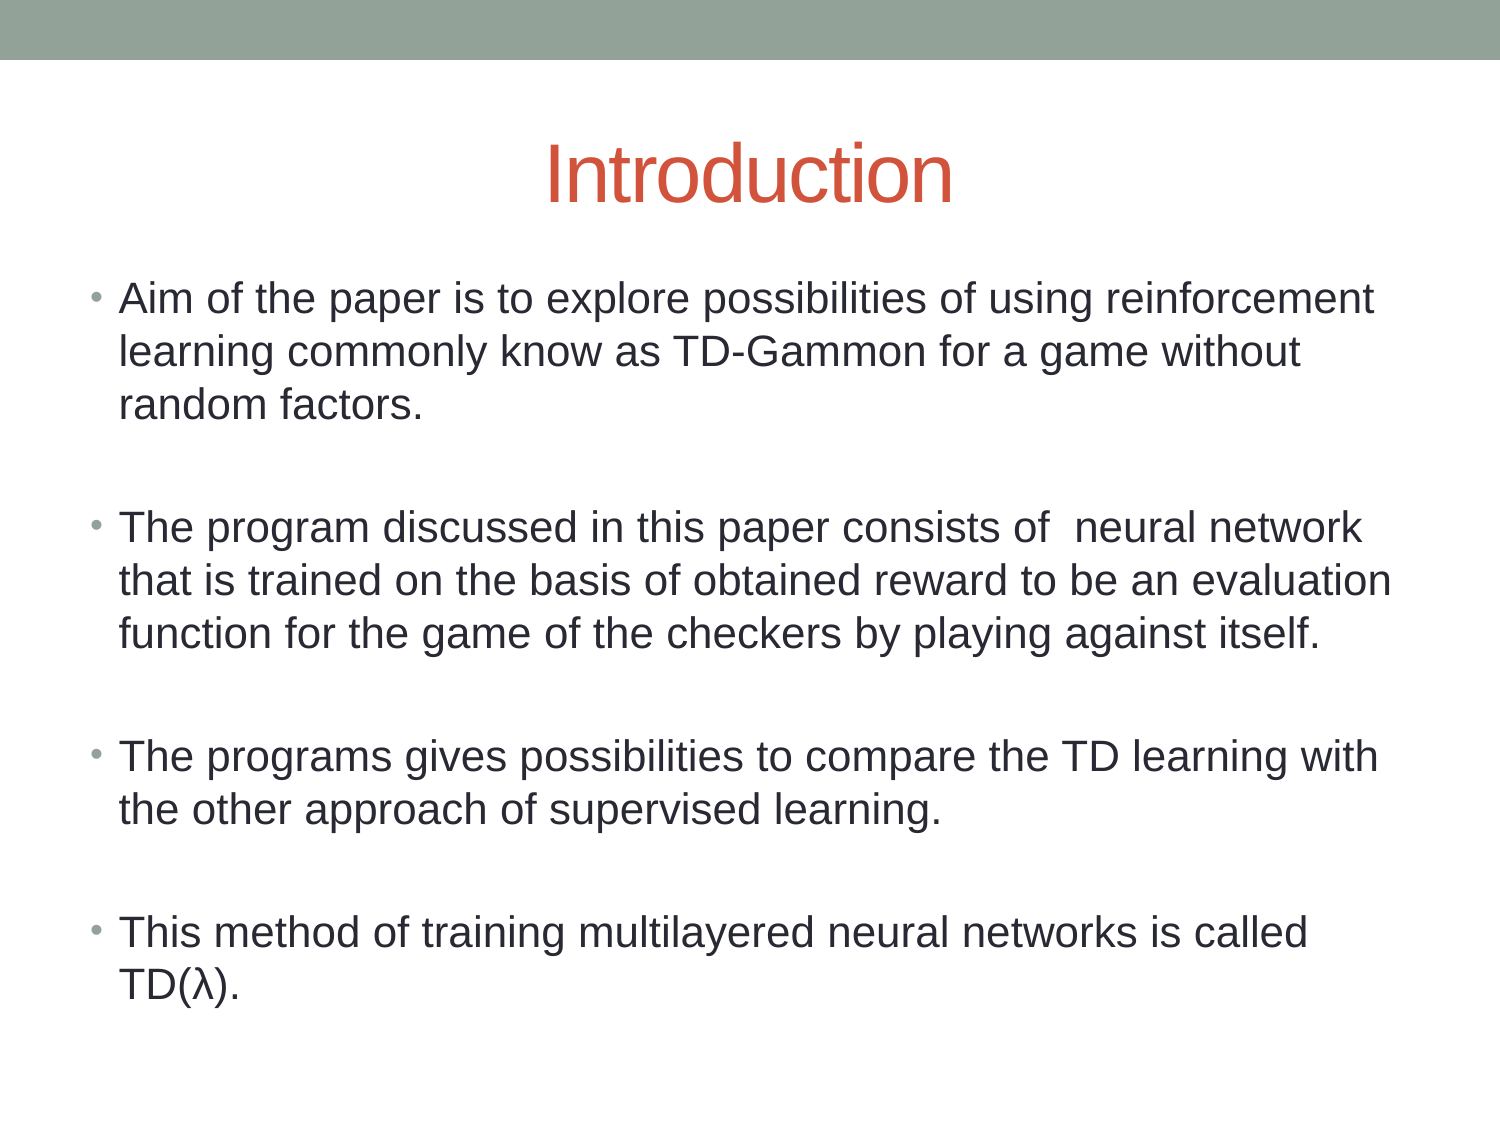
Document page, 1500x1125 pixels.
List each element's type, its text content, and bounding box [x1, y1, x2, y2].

list Aim of the paper is to explore possibilities of using reinforcement learning commonly know as TD-Gammon for a game without random factors. The program discussed in this paper consists of neural network that is trained on the basis of obtained reward to be an evaluation function for the game of the checkers by playing against itself. The programs gives possibilities to compare the TD learning with the other approach of supervised learning. This method of training multilayered neural networks is called TD(λ). [75, 262, 1425, 1063]
title Introduction [75, 87, 1425, 250]
